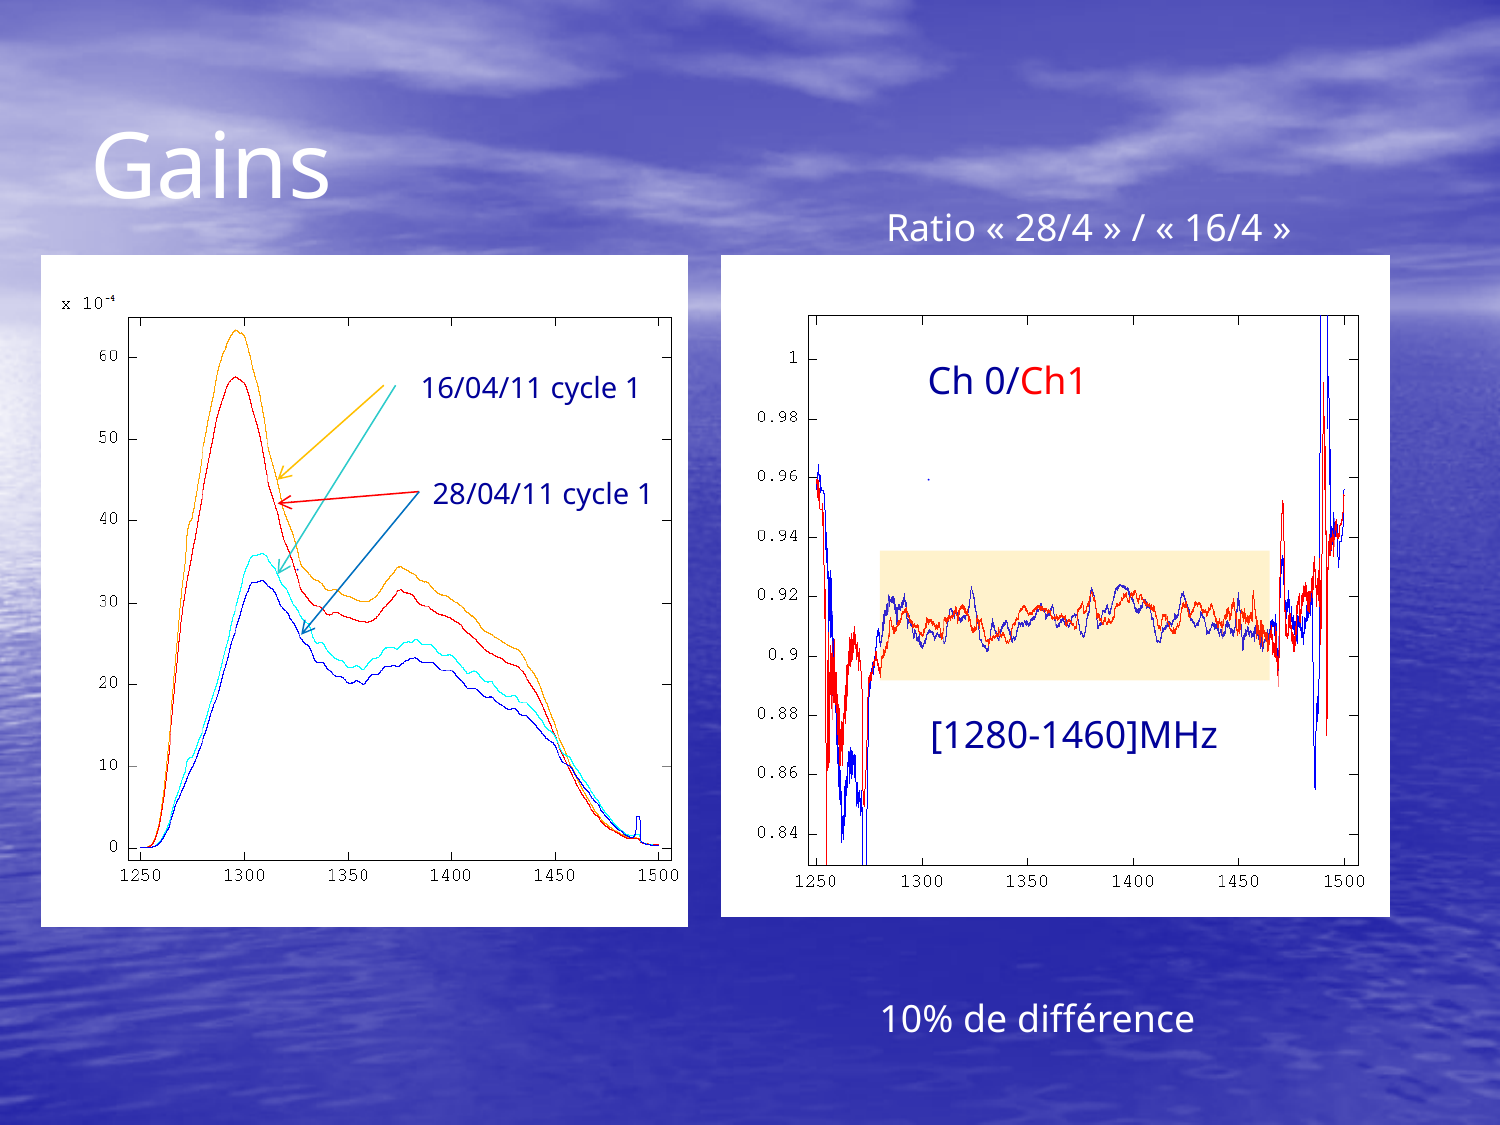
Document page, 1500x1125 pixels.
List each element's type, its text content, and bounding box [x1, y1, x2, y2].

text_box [40, 255, 688, 927]
text_box 10% de différence [864, 987, 1211, 1048]
title Gains [74, 47, 1426, 276]
text_box Ratio « 28/4 » / « 16/4 » [871, 196, 1307, 253]
picture [721, 255, 1391, 918]
